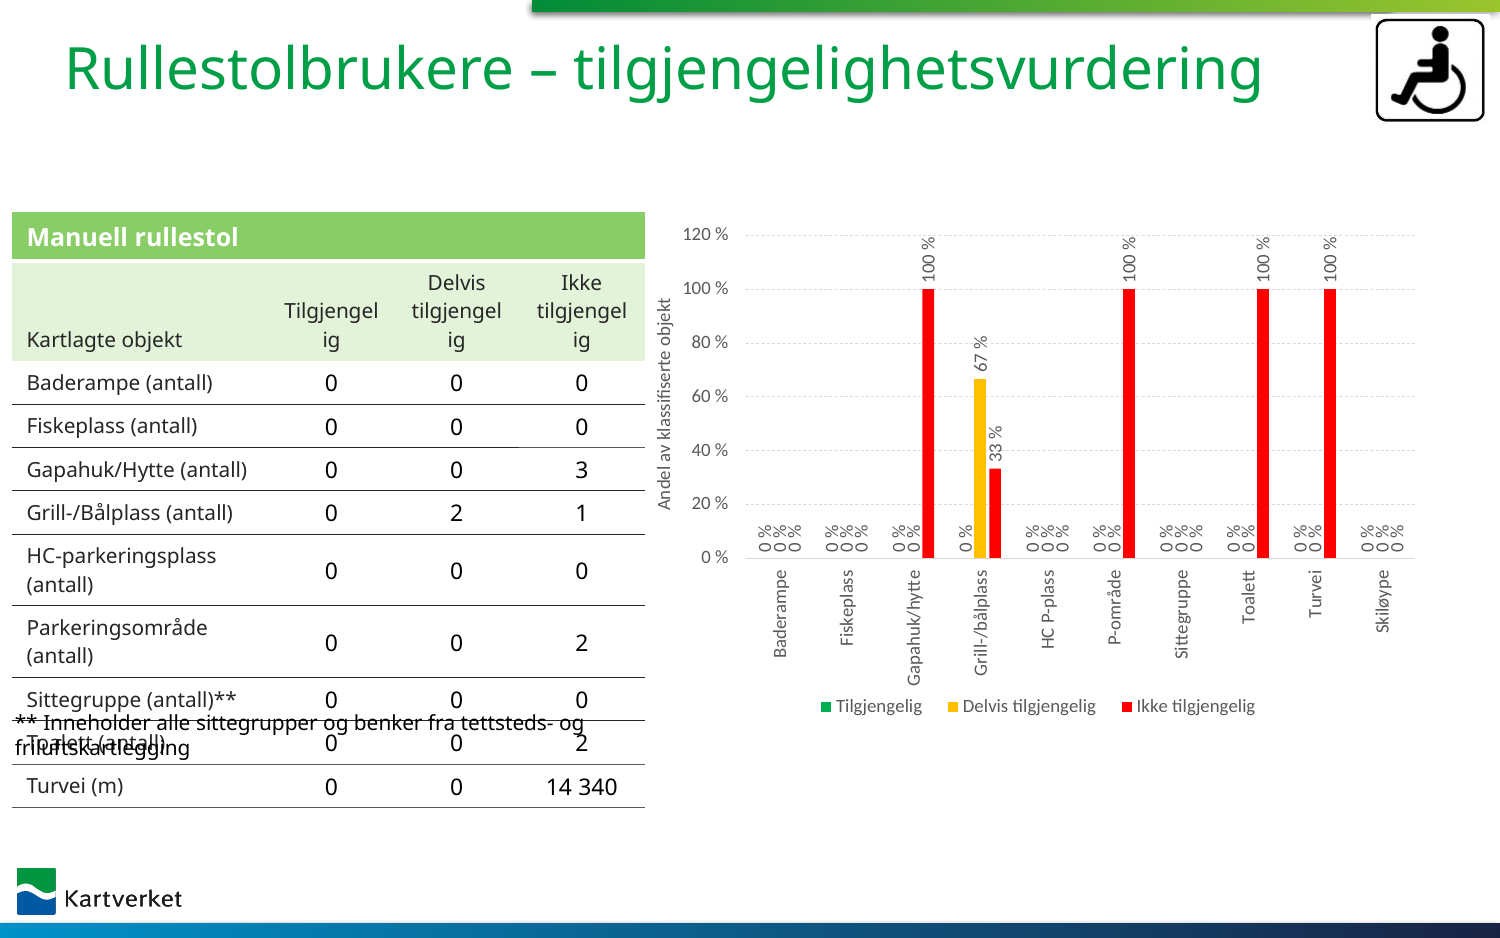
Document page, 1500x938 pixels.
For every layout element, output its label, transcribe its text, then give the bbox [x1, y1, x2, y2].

table_cell 0 [269, 606, 394, 677]
table_cell 0 [519, 361, 638, 404]
table_cell 1 [519, 491, 638, 534]
table_cell 0 [519, 405, 638, 447]
table_cell Tilgjengelig [269, 263, 394, 361]
table_cell 0 [269, 768, 394, 807]
table_cell 0 [519, 678, 638, 702]
table_cell Baderampe (antall) [12, 361, 269, 404]
table_cell 0 [394, 535, 519, 605]
table_cell Delvis tilgjengelig [394, 263, 519, 361]
table_cell Ikke tilgjengelig [519, 263, 638, 361]
table_cell Fiskeplass (antall) [12, 405, 269, 447]
table_cell Kartlagte objekt [12, 263, 269, 361]
table_cell 0 [394, 448, 519, 490]
table_cell Grill-/Bålplass (antall) [12, 491, 269, 534]
text_box Rullestolbrukere – tilgjengelighetsvurdering [49, 12, 1372, 109]
table_cell Sittegruppe (antall)** [12, 678, 269, 702]
table_cell 2 [519, 606, 638, 677]
table_cell Turvei (m) [12, 768, 269, 807]
table_cell 0 [269, 491, 394, 534]
table_cell Parkeringsområde (antall) [12, 606, 269, 677]
table_cell HC-parkeringsplass (antall) [12, 535, 269, 605]
table_cell 0 [519, 535, 638, 605]
picture [1371, 13, 1491, 127]
table_cell 0 [269, 405, 394, 447]
table_cell 14 340 [519, 768, 645, 807]
table_cell 2 [394, 491, 519, 534]
table_cell 0 [394, 768, 519, 807]
table_cell 0 [269, 361, 394, 404]
table_cell 3 [519, 448, 638, 490]
table_cell 0 [394, 678, 519, 702]
picture [643, 218, 1427, 728]
text_box ** Inneholder alle sittegrupper og benker fra tettsteds- og friluftskartlegging [0, 702, 745, 768]
table_cell 0 [269, 678, 394, 702]
table_cell 0 [394, 606, 519, 677]
table_cell 0 [394, 405, 519, 447]
table_header Manuell rullestol [12, 212, 645, 259]
table_cell 0 [394, 361, 519, 404]
table_cell 0 [269, 448, 394, 490]
table_cell Gapahuk/Hytte (antall) [12, 448, 269, 490]
table_cell 0 [269, 535, 394, 605]
